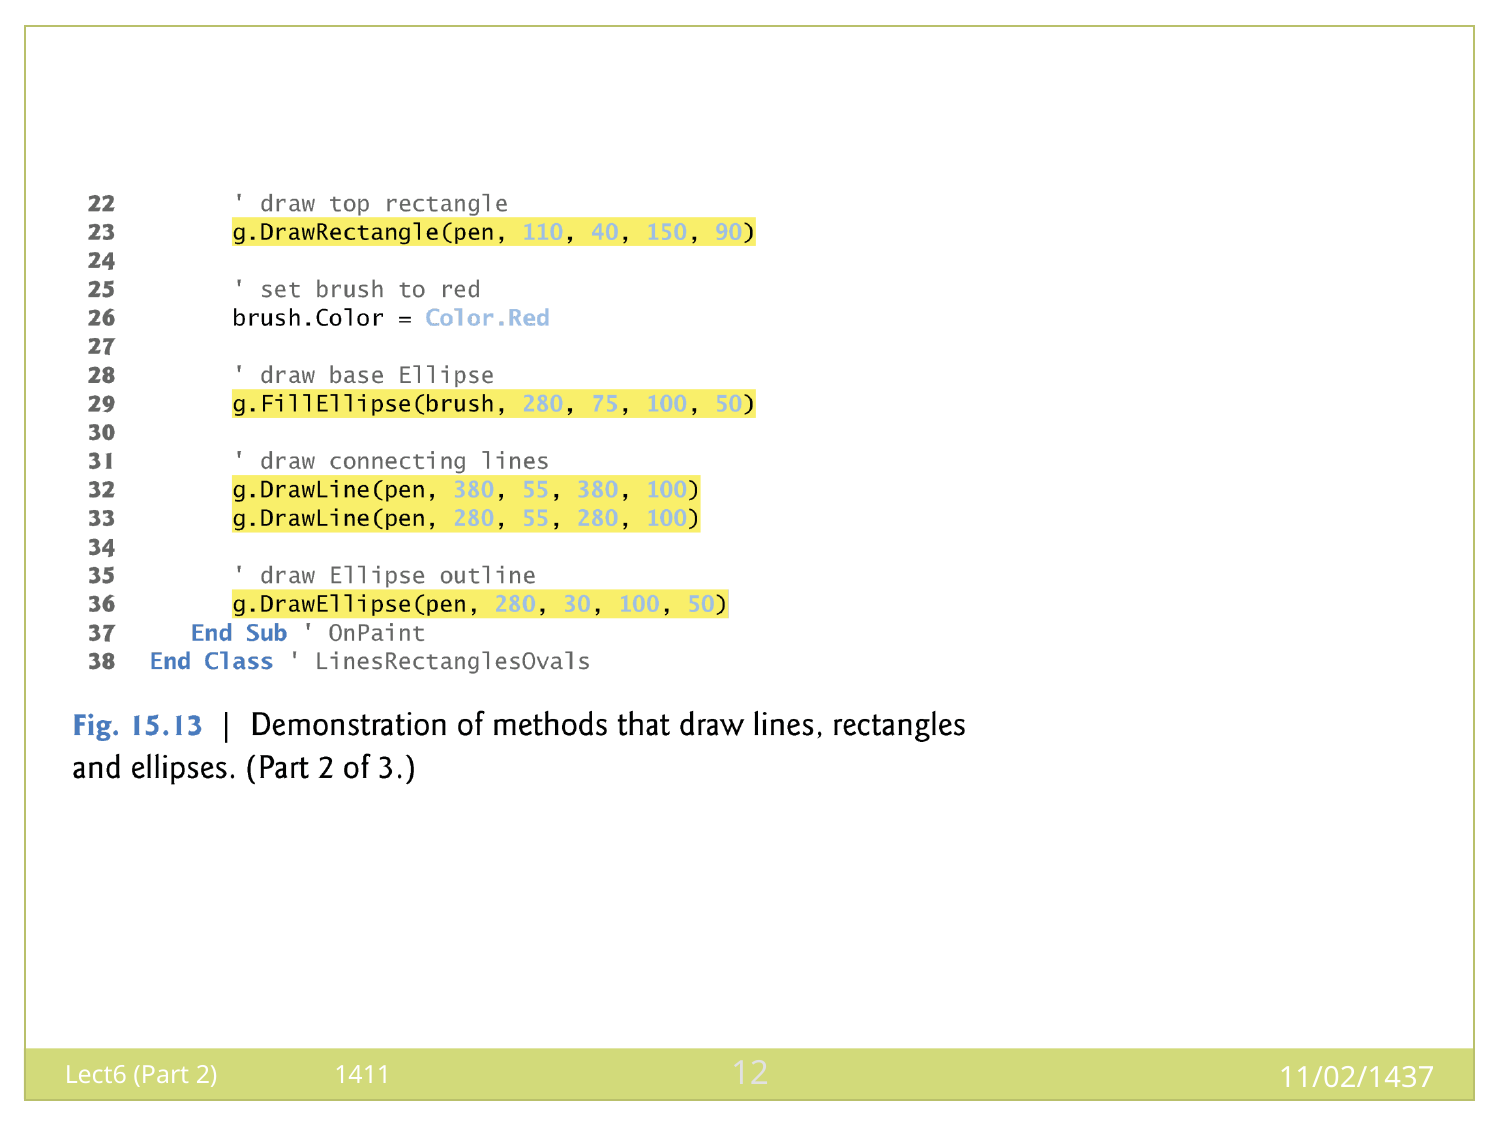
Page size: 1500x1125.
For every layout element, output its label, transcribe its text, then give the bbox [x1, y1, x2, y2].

footer Lect6 (Part 2) 1411 [50, 1051, 638, 1112]
slide_number 12 [699, 1037, 800, 1110]
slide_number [950, 1050, 1450, 1111]
picture [0, 106, 1500, 1018]
